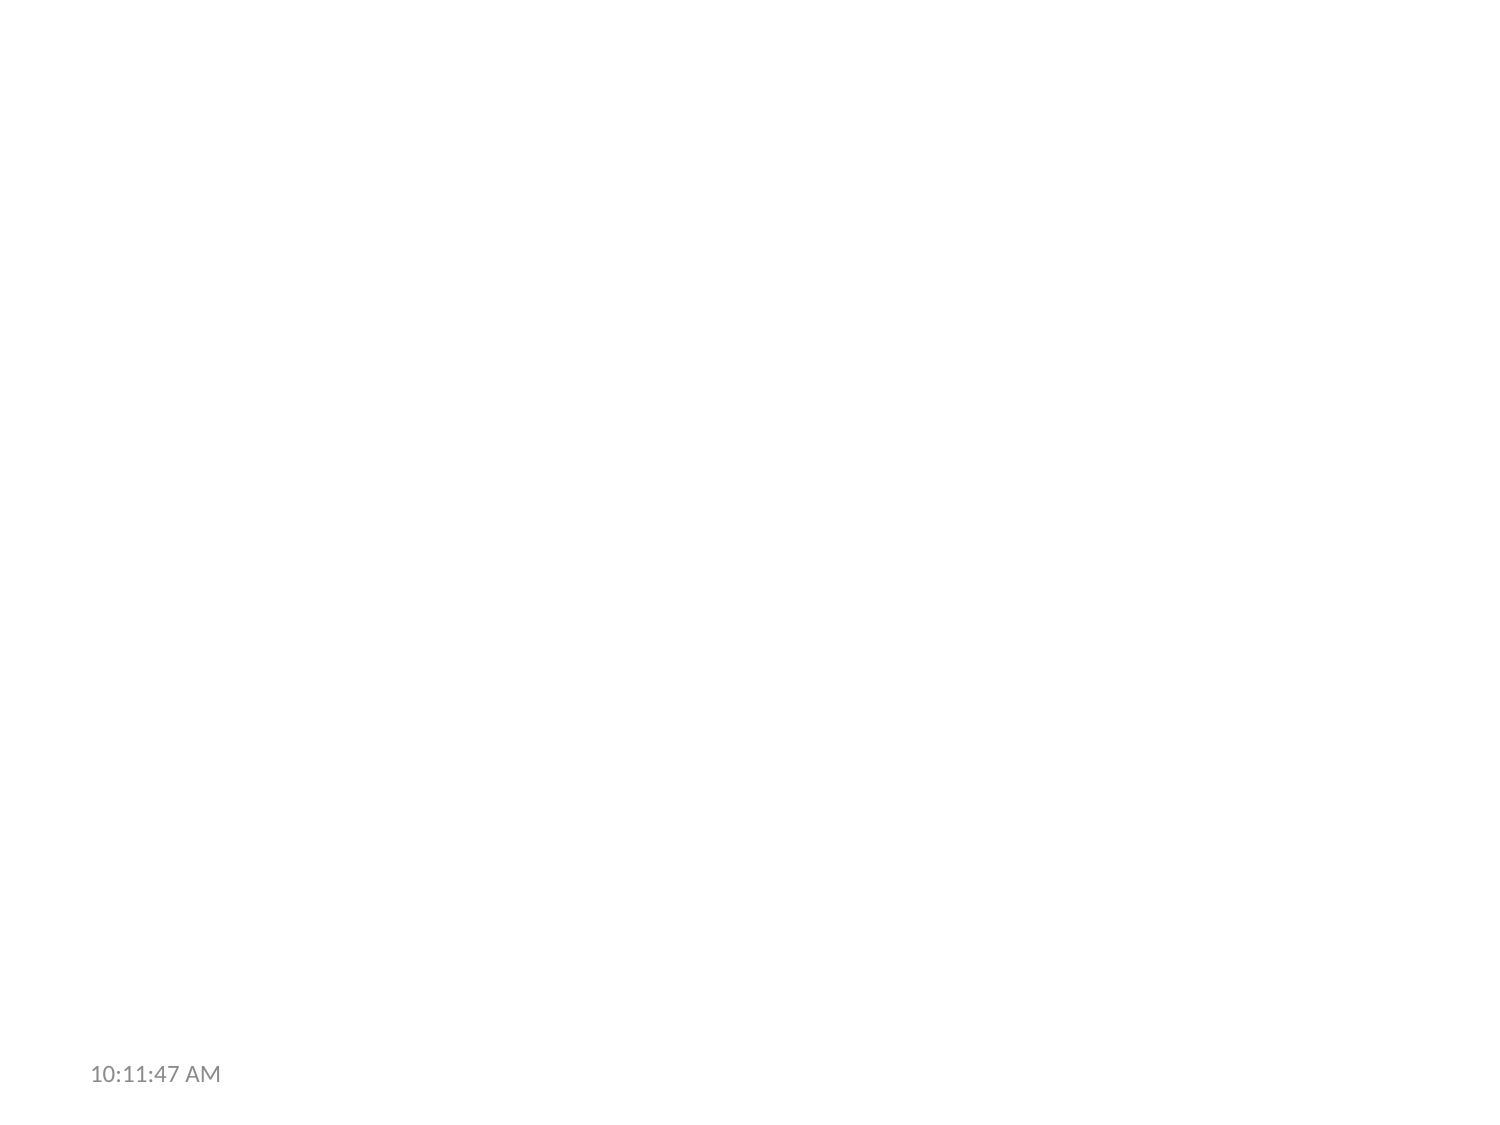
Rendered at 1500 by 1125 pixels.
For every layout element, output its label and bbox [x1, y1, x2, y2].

slide_number [75, 1042, 425, 1103]
